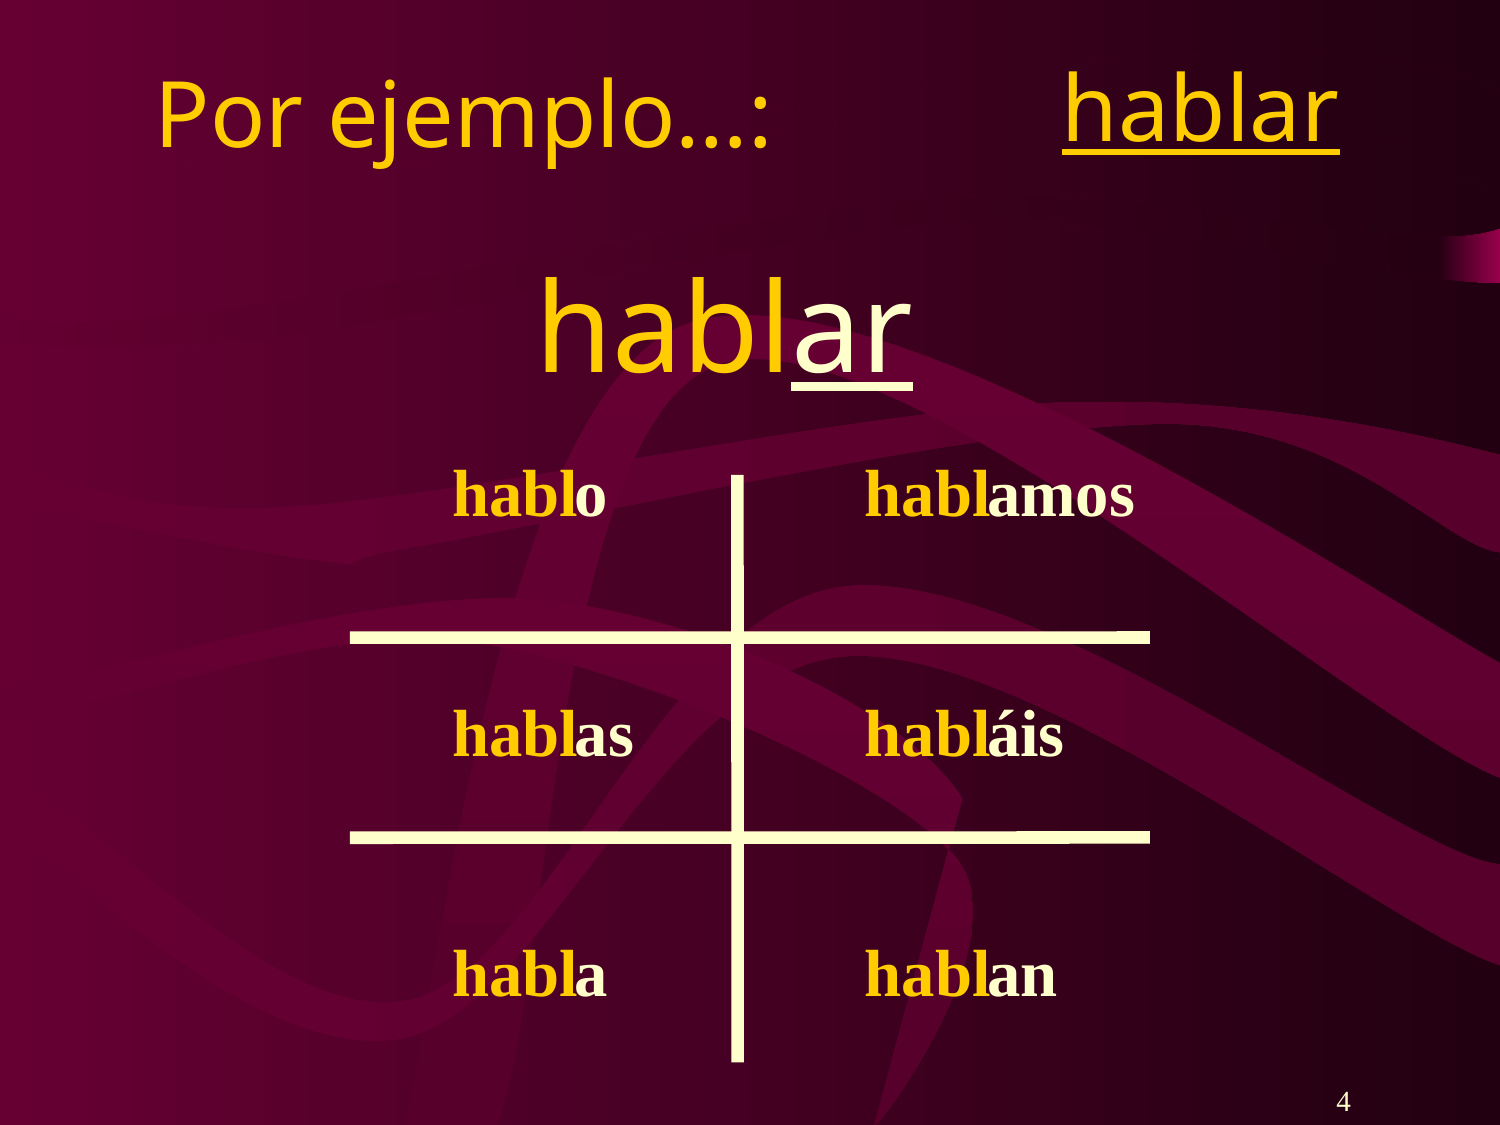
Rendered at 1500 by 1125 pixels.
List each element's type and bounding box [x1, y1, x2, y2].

text_box [349, 449, 1151, 1063]
text_box [562, 449, 1149, 1005]
text_box [0, 0, 1500, 1125]
